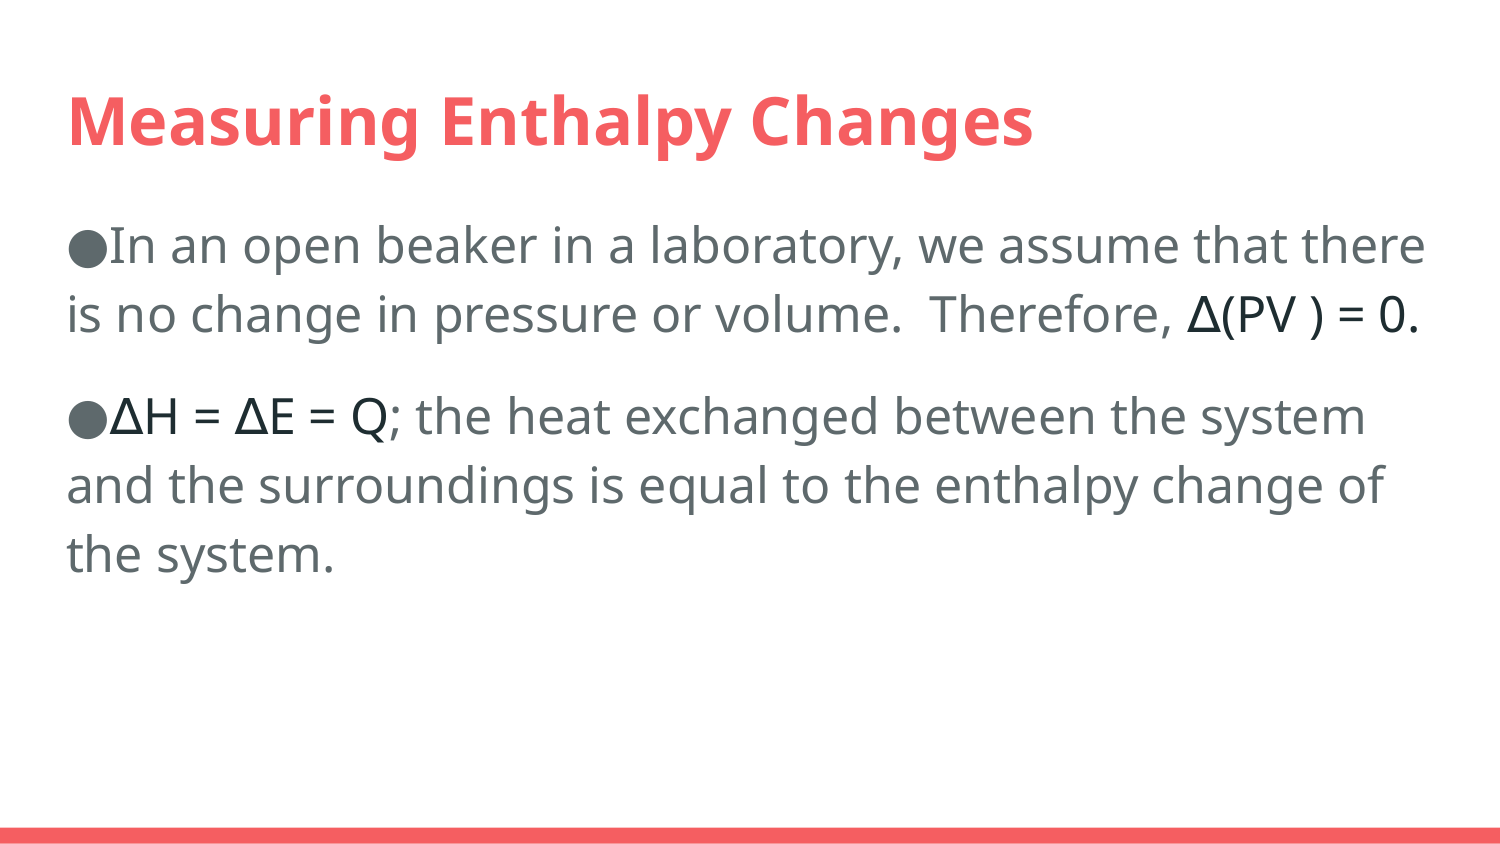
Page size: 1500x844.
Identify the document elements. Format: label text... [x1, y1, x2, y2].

list In an open beaker in a laboratory, we assume that there is no change in pressure or volume. Therefore, ∆(PV ) = 0. ∆H = ∆E = Q; the heat exchanged between the system and the surroundings is equal to the enthalpy change of the system. [51, 189, 1449, 750]
title Measuring Enthalpy Changes [51, 64, 1449, 167]
